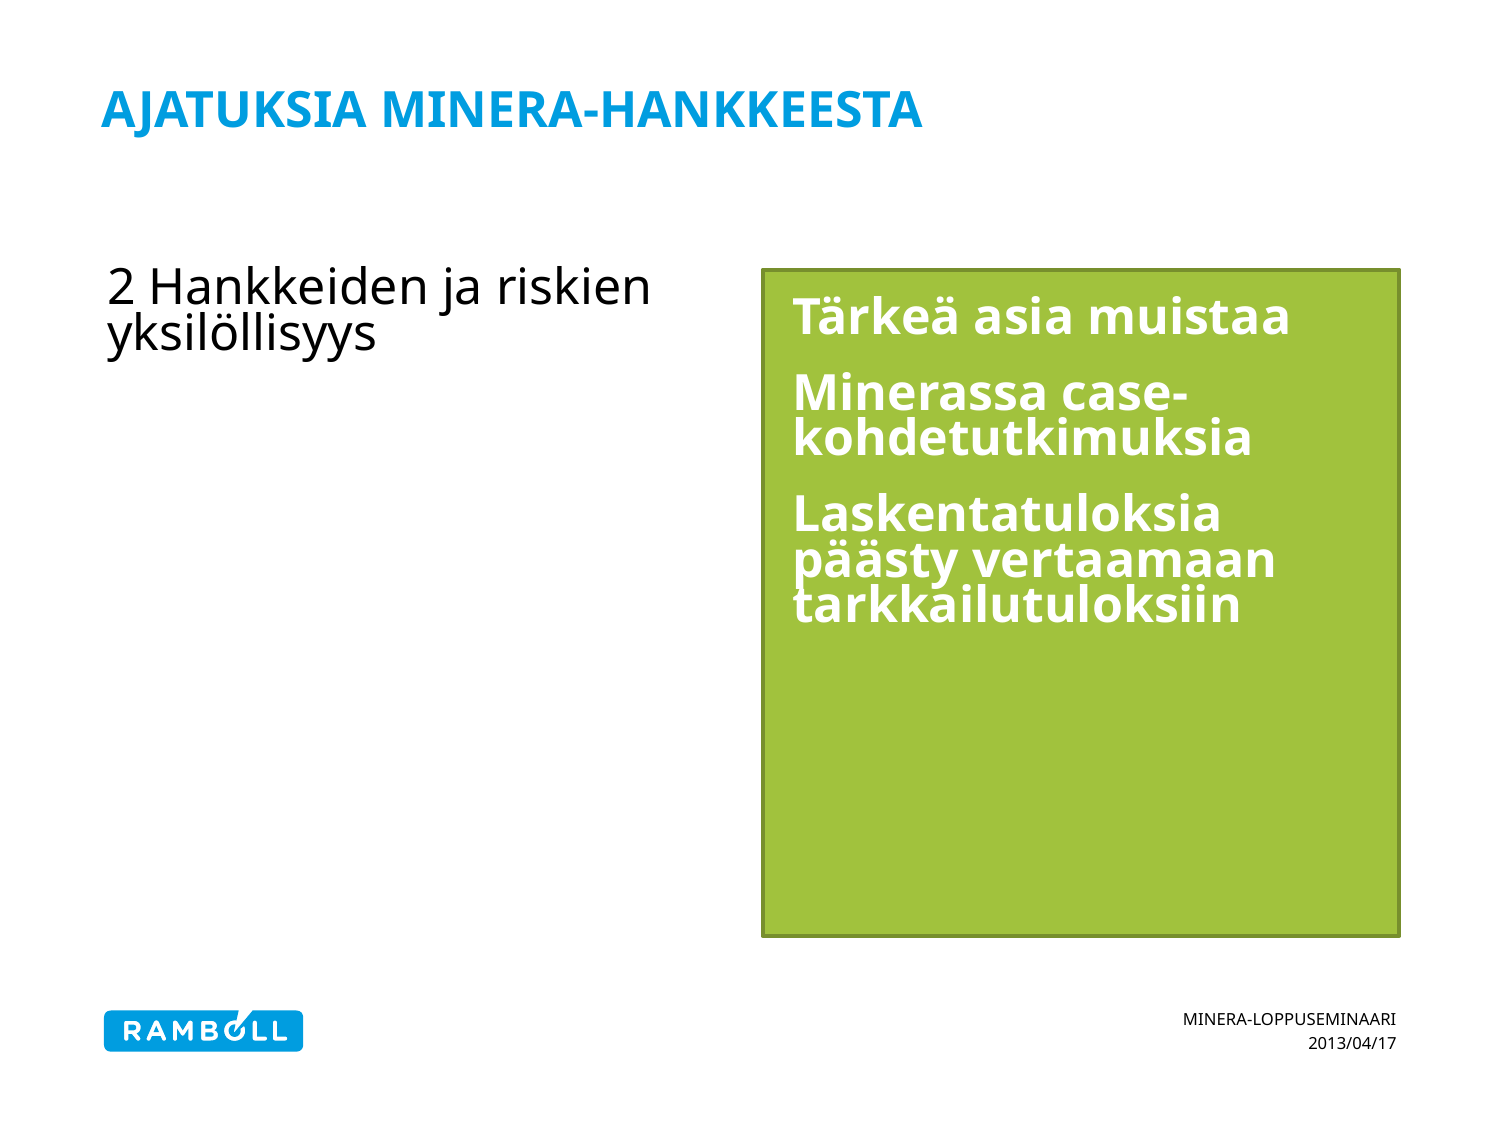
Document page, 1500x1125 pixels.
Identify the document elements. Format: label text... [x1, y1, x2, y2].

text_box Tärkeä asia muistaa Minerassa case-kohdetutkimuksia Laskentatuloksia päästy vertaamaan tarkkailutuloksiin [761, 268, 1401, 938]
list 2 Hankkeiden ja riskien yksilöllisyys [101, 269, 738, 937]
title ajatuksia Minera-hankkeesta [101, 73, 1401, 198]
